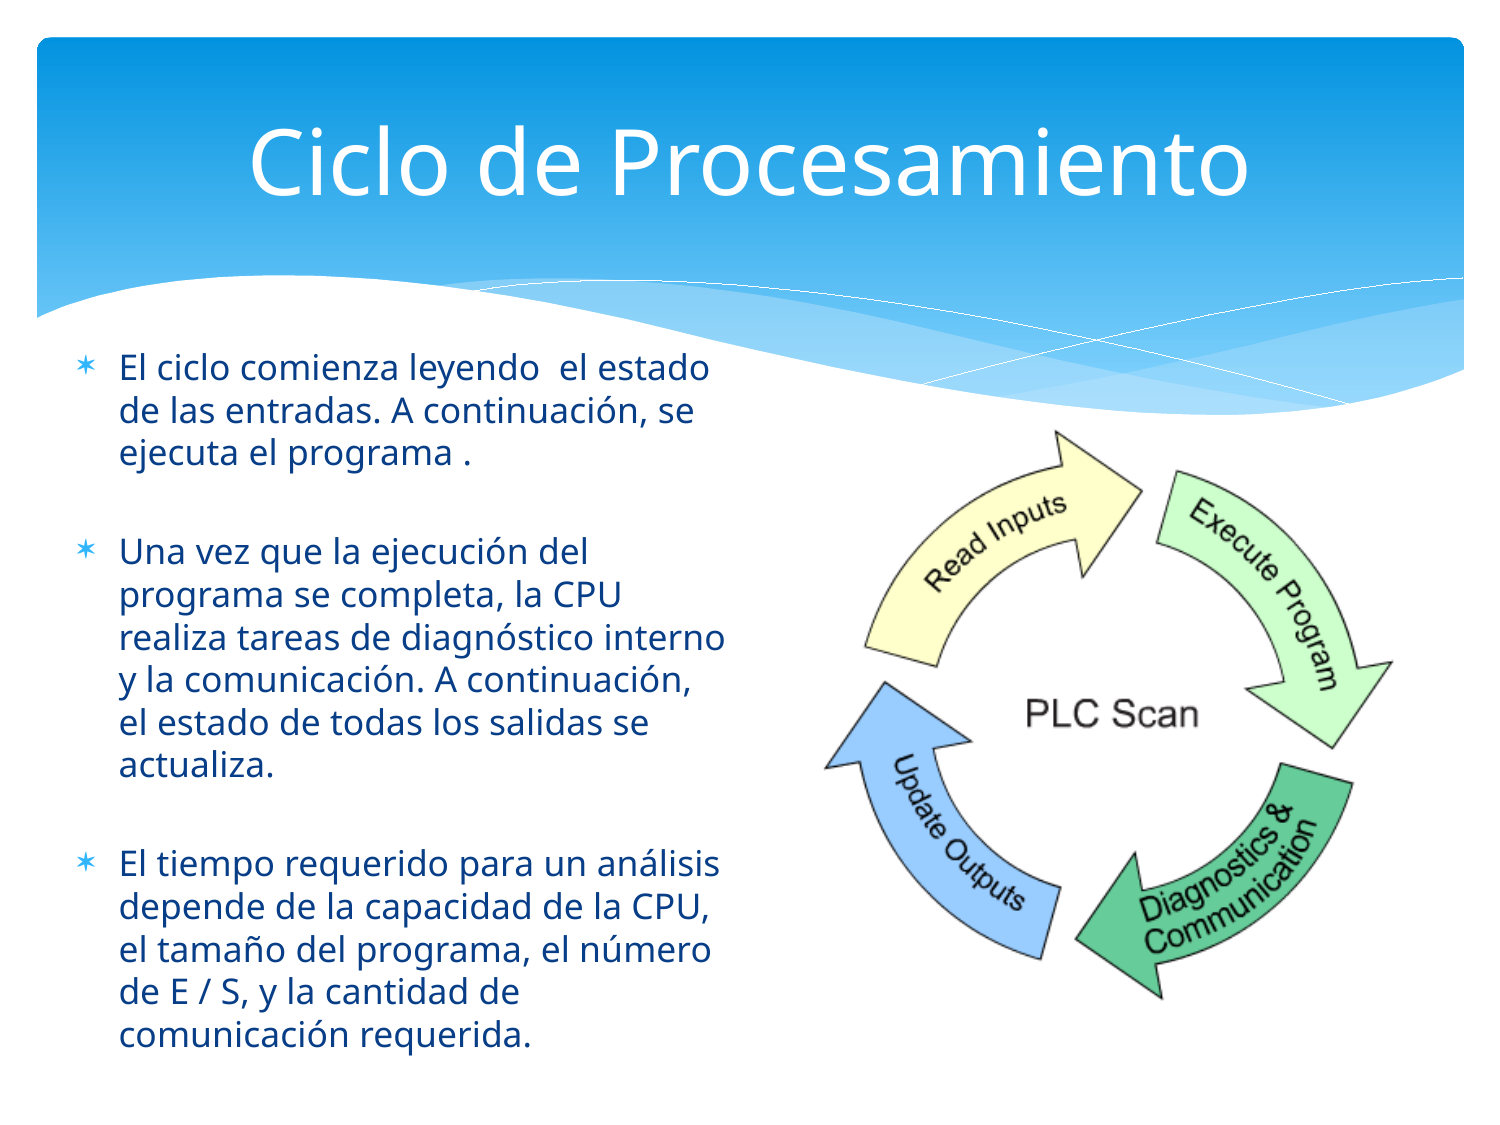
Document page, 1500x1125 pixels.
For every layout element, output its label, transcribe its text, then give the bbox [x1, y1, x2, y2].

picture [799, 424, 1413, 1007]
title Ciclo de Procesamiento [75, 55, 1425, 261]
list El ciclo comienza leyendo el estado de las entradas. A continuación, se ejecuta el programa . Una vez que la ejecución del programa se completa, la CPU realiza tareas de diagnóstico interno y la comunicación. A continuación, el estado de todas los salidas se actualiza. El tiempo requerido para un análisis depende de la capacidad de la CPU, el tamaño del programa, el número de E / S, y la cantidad de comunicación requerida. [62, 337, 745, 1075]
